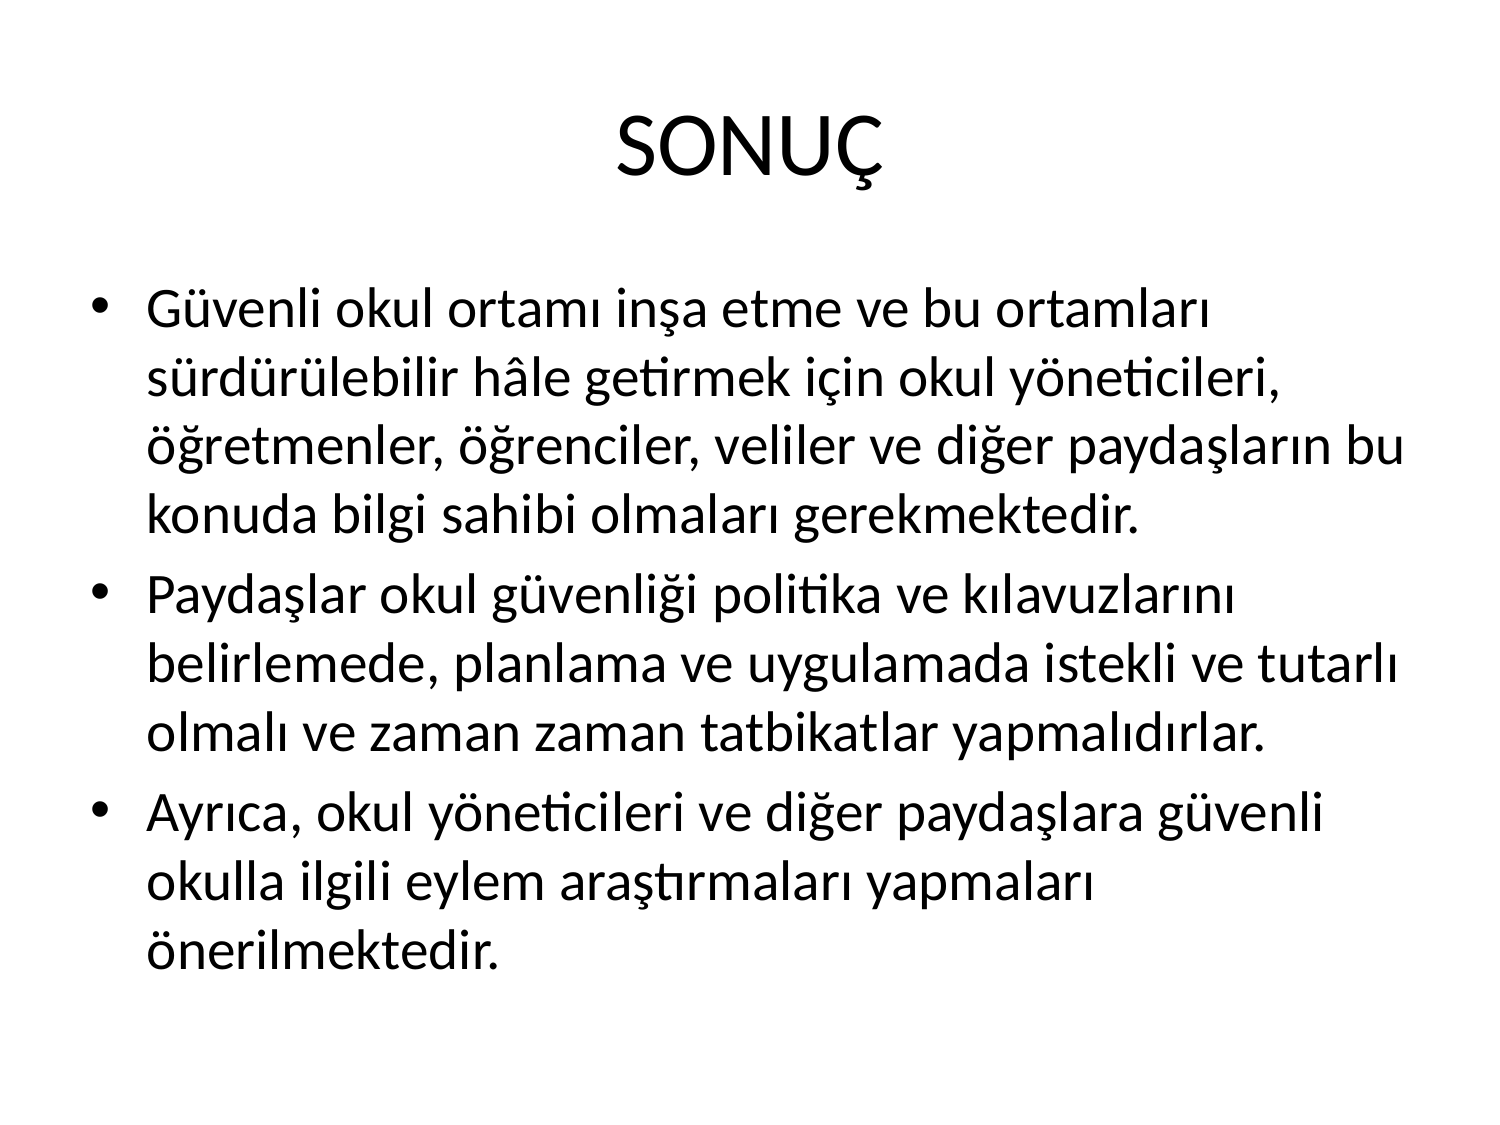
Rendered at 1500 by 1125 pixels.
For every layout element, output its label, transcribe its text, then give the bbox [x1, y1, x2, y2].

title SONUÇ [75, 45, 1425, 233]
list Güvenli okul ortamı inşa etme ve bu ortamları sürdürülebilir hâle getirmek için okul yöneticileri, öğretmenler, öğrenciler, veliler ve diğer paydaşların bu konuda bilgi sahibi olmaları gerekmektedir. Paydaşlar okul güvenliği politika ve kılavuzlarını belirlemede, planlama ve uygulamada istekli ve tutarlı olmalı ve zaman zaman tatbikatlar yapmalıdırlar. Ayrıca, okul yöneticileri ve diğer paydaşlara güvenli okulla ilgili eylem araştırmaları yapmaları önerilmektedir. [75, 262, 1425, 1005]
